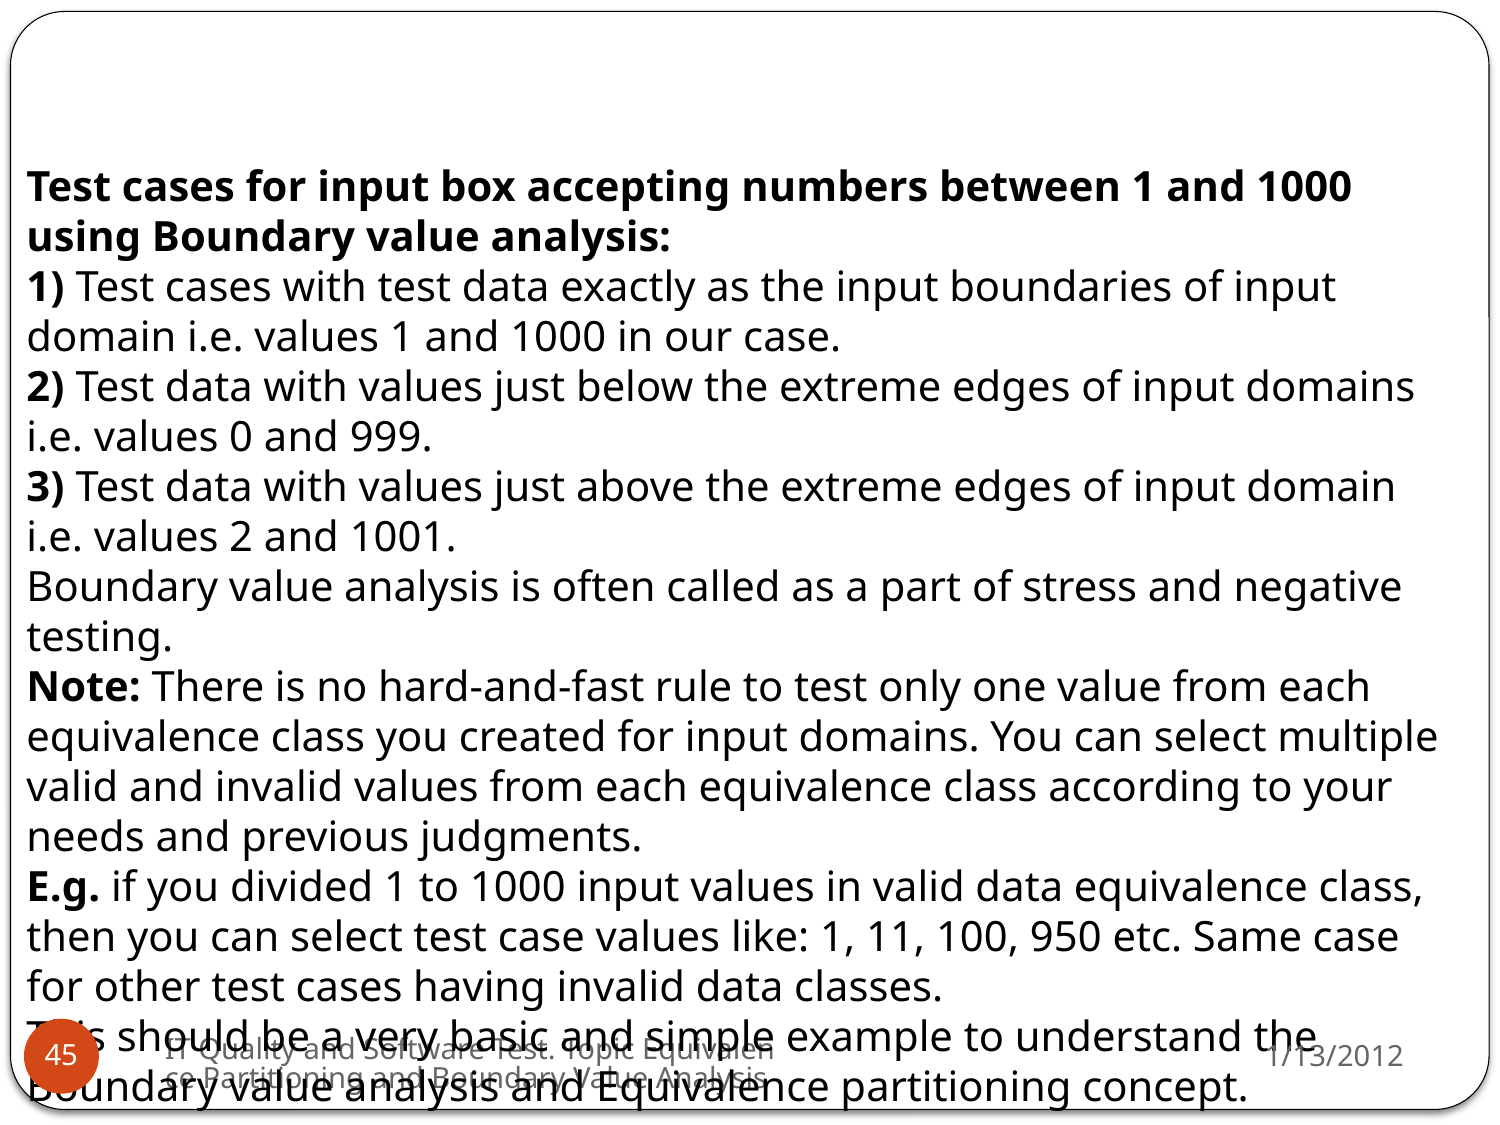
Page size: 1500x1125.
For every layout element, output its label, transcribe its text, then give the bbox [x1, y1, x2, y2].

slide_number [1012, 1015, 1419, 1094]
footer IT Quality and Software Test. Topic Equivalence Partitioning and Boundary Value Analysis [150, 1012, 800, 1088]
slide_number 45 [23, 1018, 99, 1094]
text_box Test cases for input box accepting numbers between 1 and 1000 using Boundary value analysis: 1) Test cases with test data exactly as the input boundaries of input domain i.e. values 1 and 1000 in our case. 2) Test data with values just below the extreme edges of input domains i.e. values 0 and 999. 3) Test data with values just above the extreme edges of input domain i.e. values 2 and 1001. Boundary value analysis is often called as a part of stress and negative testing. Note: There is no hard-and-fast rule to test only one value from each equivalence class you created for input domains. You can select multiple valid and invalid values from each equivalence class according to your needs and previous judgments. E.g. if you divided 1 to 1000 input values in valid data equivalence class, then you can select test case values like: 1, 11, 100, 950 etc. Same case for other test cases having invalid data classes. This should be a very basic and simple example to understand the Boundary value analysis and Equivalence partitioning concept. [11, 152, 1477, 1118]
